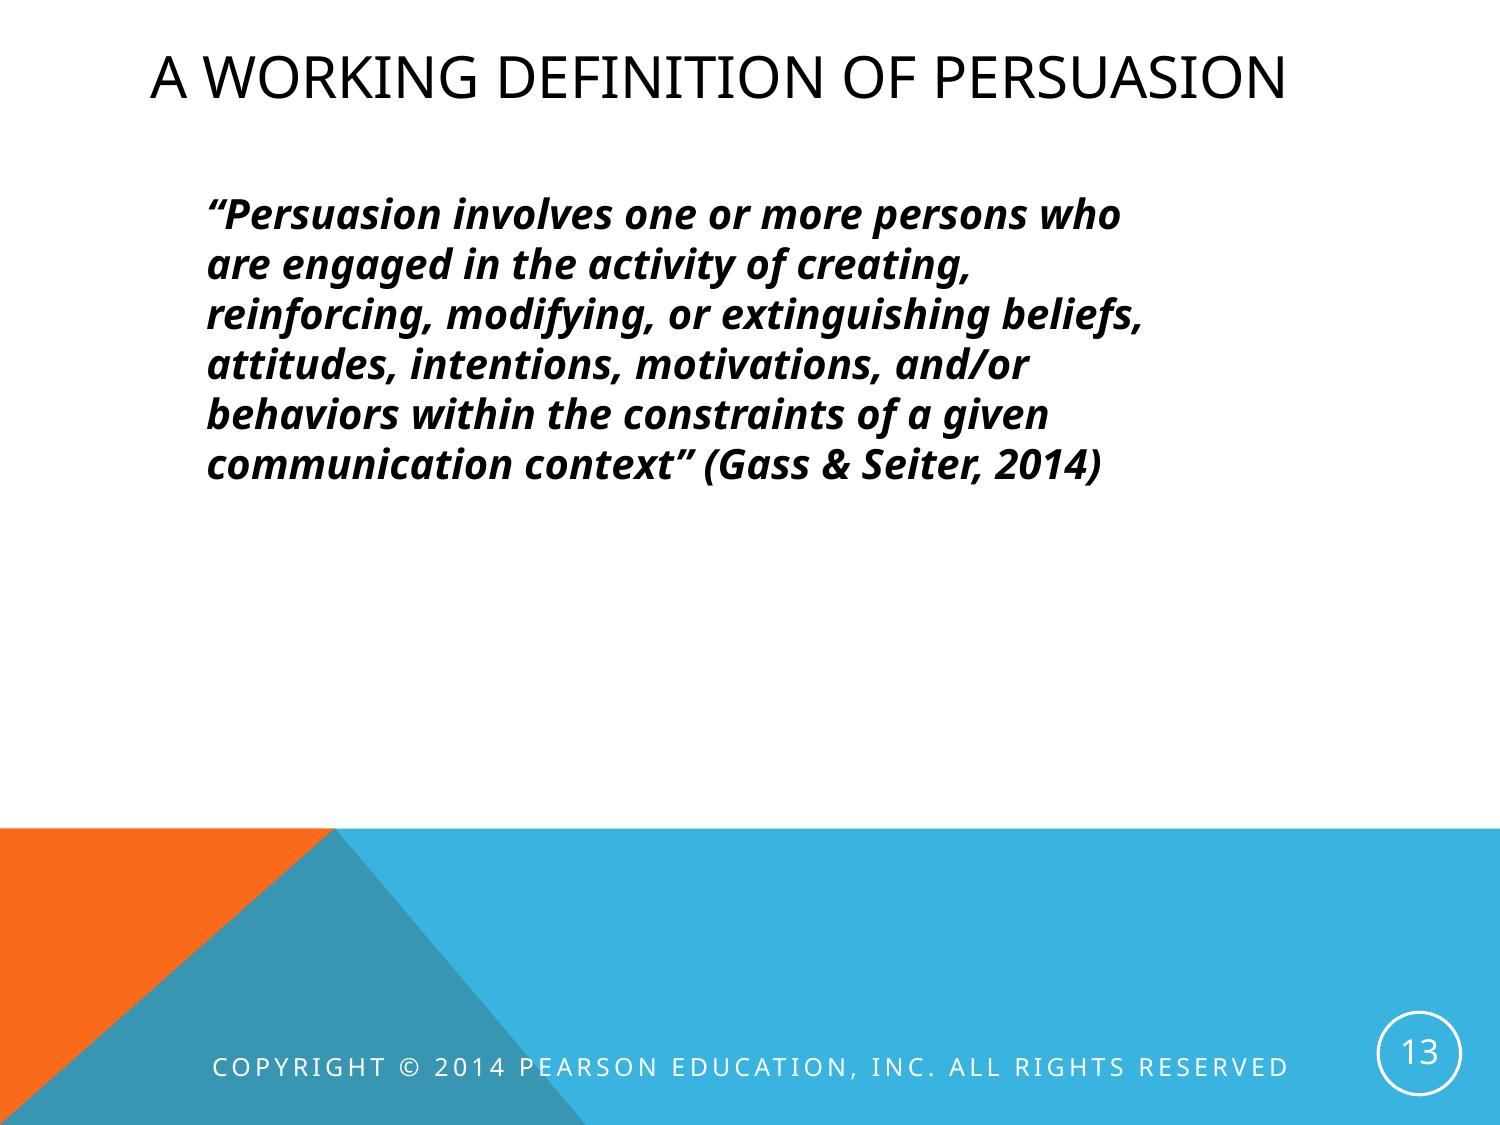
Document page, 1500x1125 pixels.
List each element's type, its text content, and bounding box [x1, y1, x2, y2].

title A working definition of persuasion [135, 0, 1369, 150]
footer Copyright © 2014 Pearson Education, Inc. All rights reserved [150, 1012, 1352, 1125]
slide_number 13 [1376, 1010, 1463, 1097]
list “Persuasion involves one or more persons who are engaged in the activity of creating, reinforcing, modifying, or extinguishing beliefs, attitudes, intentions, motivations, and/or behaviors within the constraints of a given communication context” (Gass & Seiter, 2014) [135, 180, 1200, 768]
